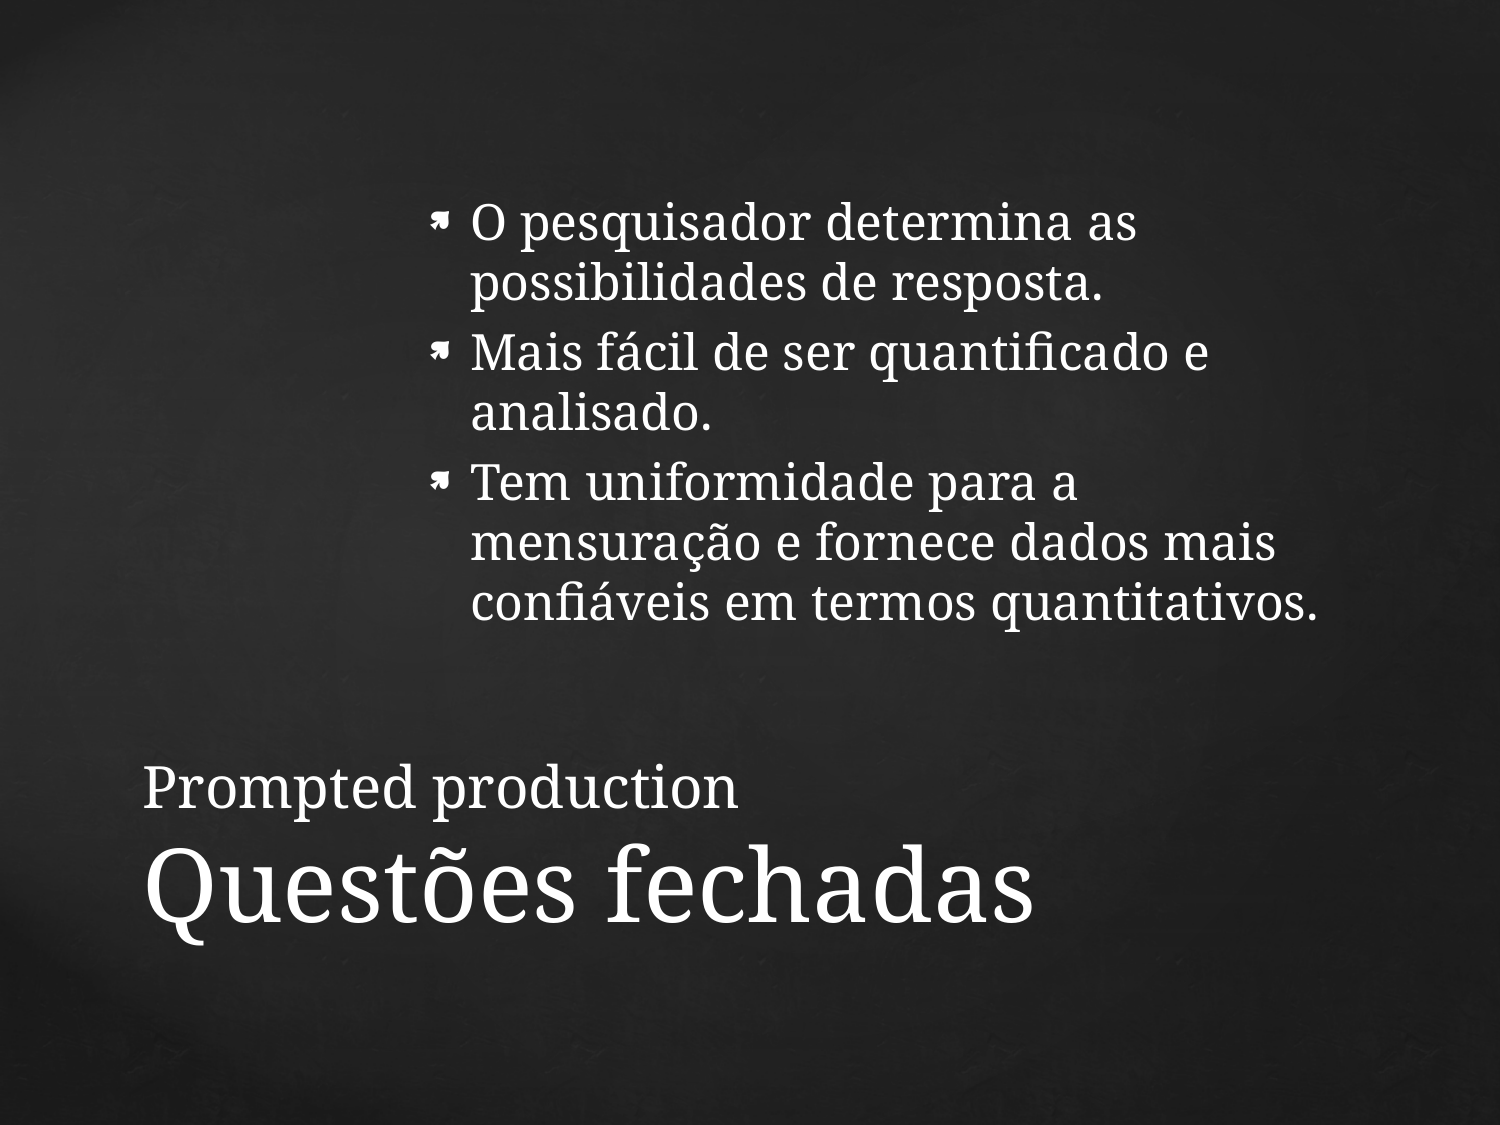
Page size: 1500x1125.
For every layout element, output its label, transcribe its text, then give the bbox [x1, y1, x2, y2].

title Prompted production Questões fechadas [127, 704, 1447, 950]
list O pesquisador determina as possibilidades de resposta. Mais fácil de ser quantificado e analisado. Tem uniformidade para a mensuração e fornece dados mais confiáveis em termos quantitativos. [350, 112, 1350, 704]
